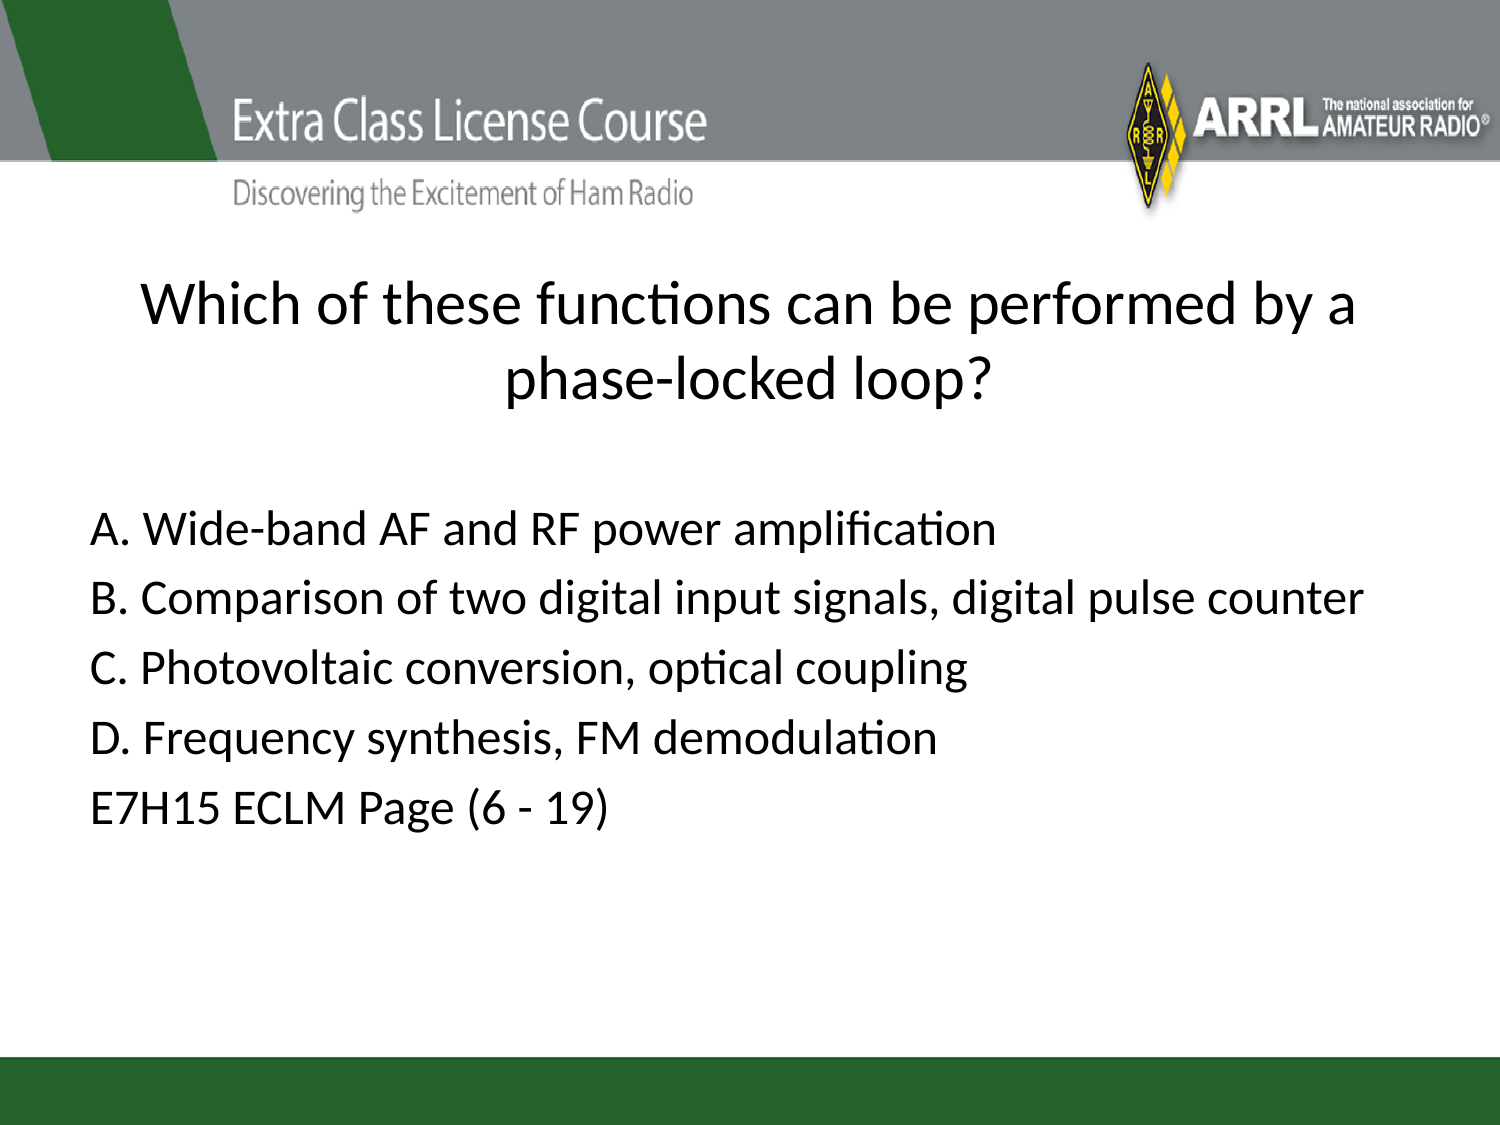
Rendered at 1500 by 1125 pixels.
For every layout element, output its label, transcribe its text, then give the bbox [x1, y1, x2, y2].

title Which of these functions can be performed by a phase-locked loop? [75, 254, 1425, 435]
picture [0, 0, 1500, 1125]
list A. Wide-band AF and RF power amplification B. Comparison of two digital input signals, digital pulse counter C. Photovoltaic conversion, optical coupling D. Frequency synthesis, FM demodulation E7H15 ECLM Page (6 - 19) [75, 487, 1425, 1005]
